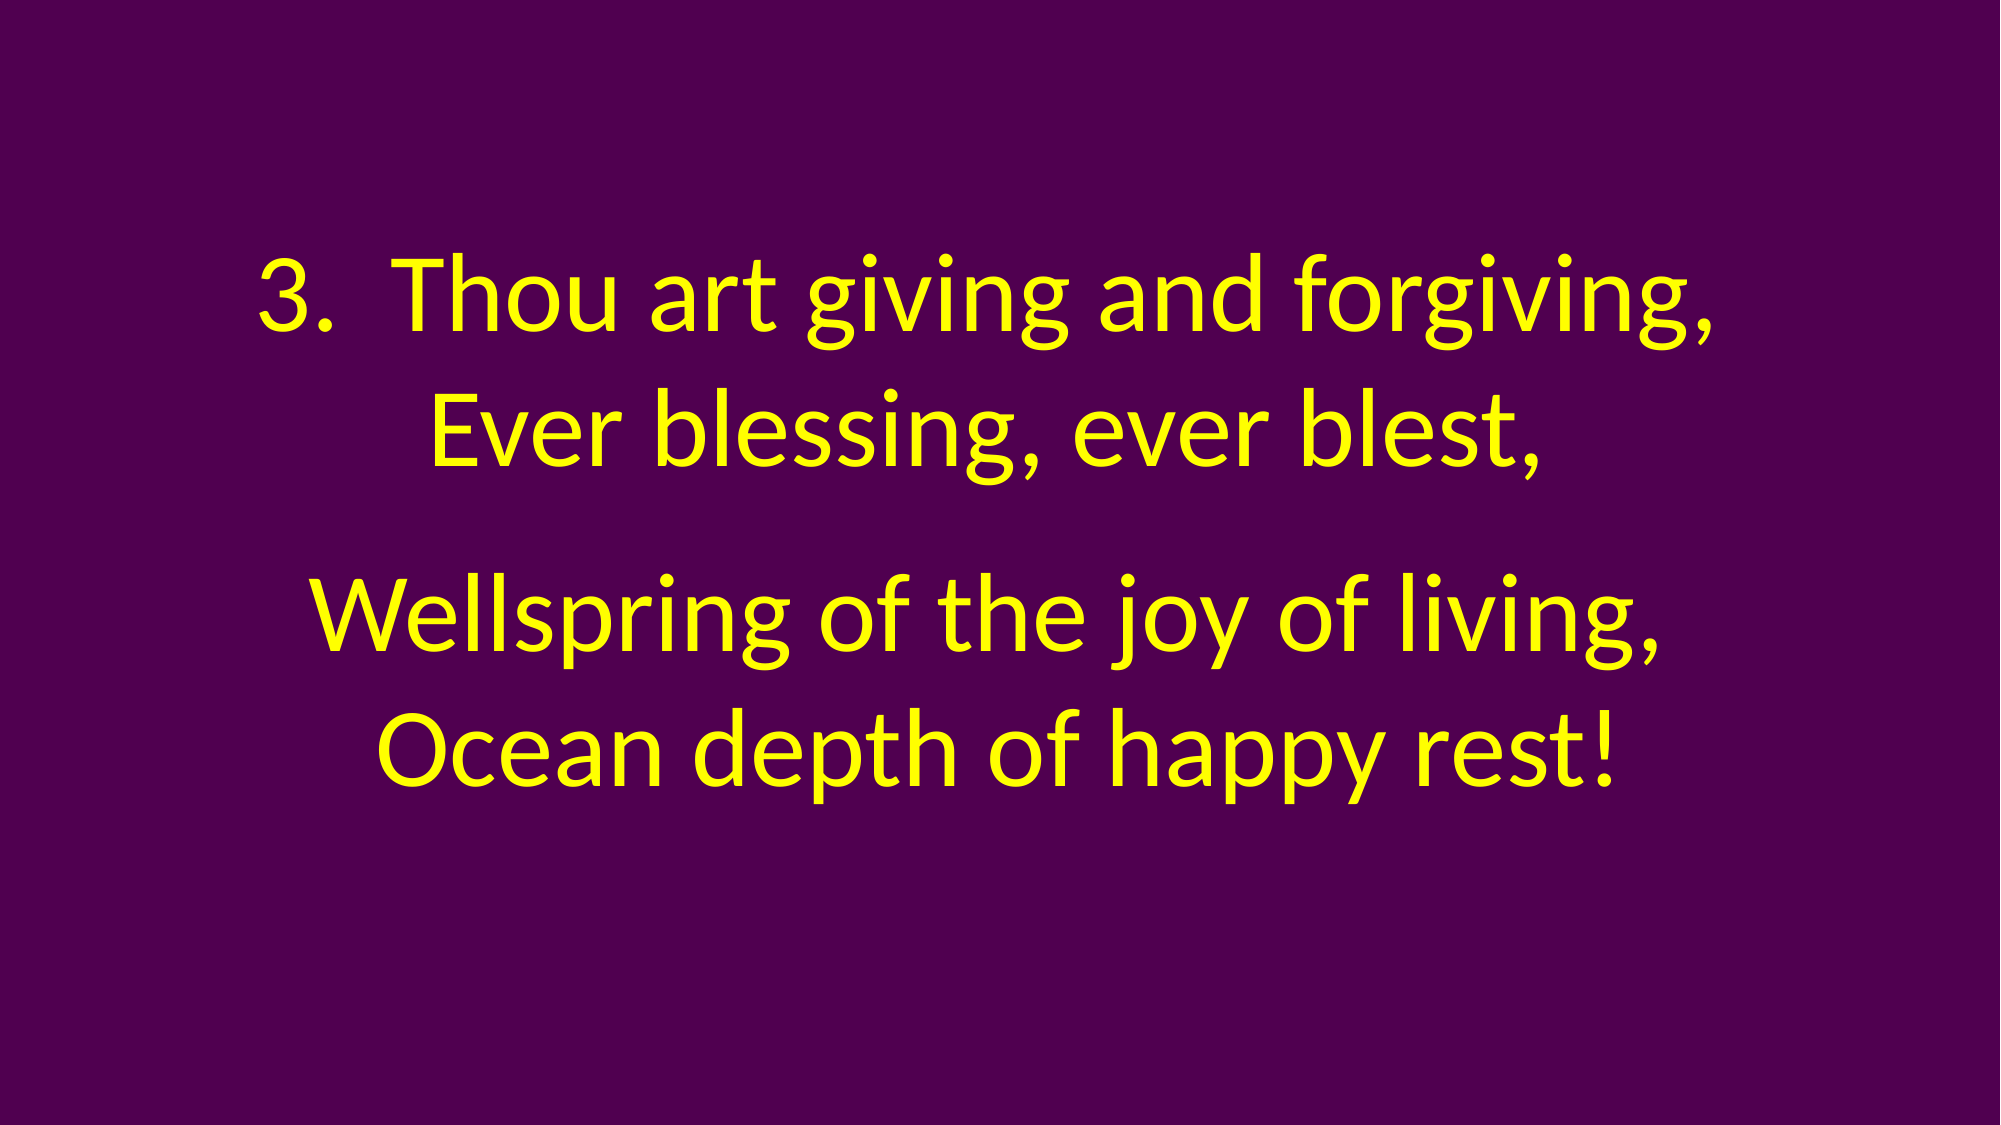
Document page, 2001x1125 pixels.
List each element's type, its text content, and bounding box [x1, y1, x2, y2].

text_box 3. Thou art giving and forgiving, Ever blessing, ever blest, Wellspring of the joy of living, Ocean depth of happy rest! [0, 211, 2000, 817]
